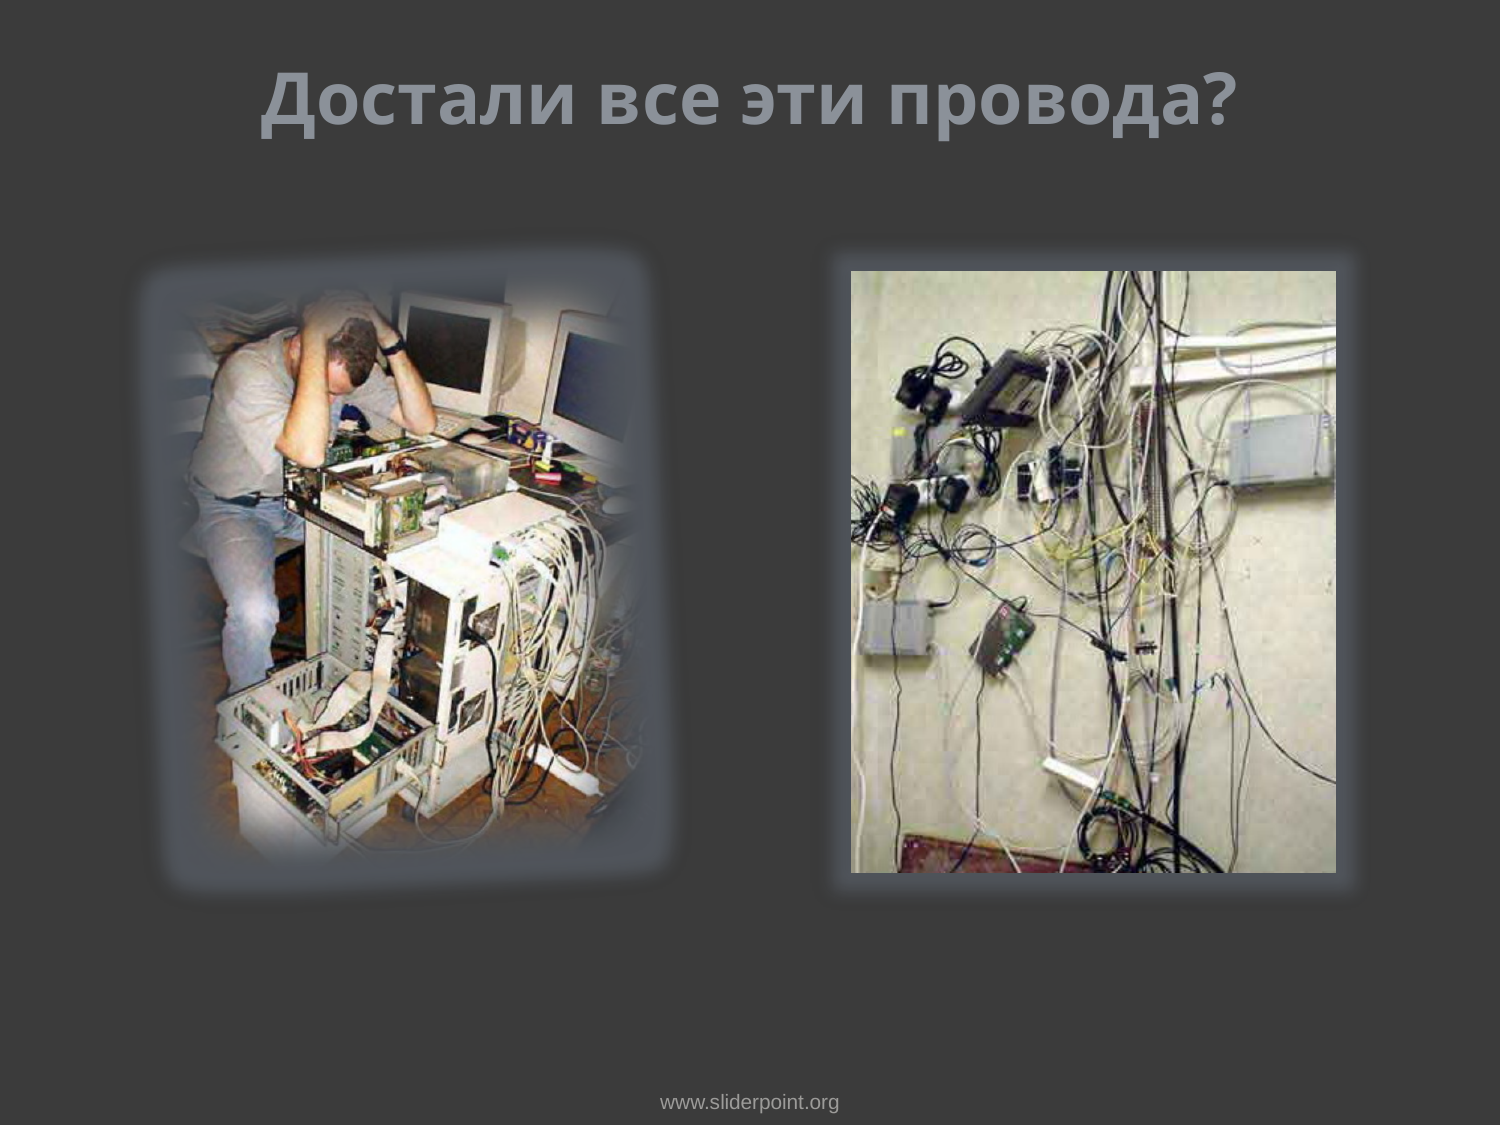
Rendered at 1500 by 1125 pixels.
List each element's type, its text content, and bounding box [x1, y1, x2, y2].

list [850, 271, 1336, 874]
footer www.sliderpoint.org [512, 1053, 988, 1114]
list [163, 269, 649, 872]
title Достали все эти провода? [75, 44, 1425, 233]
